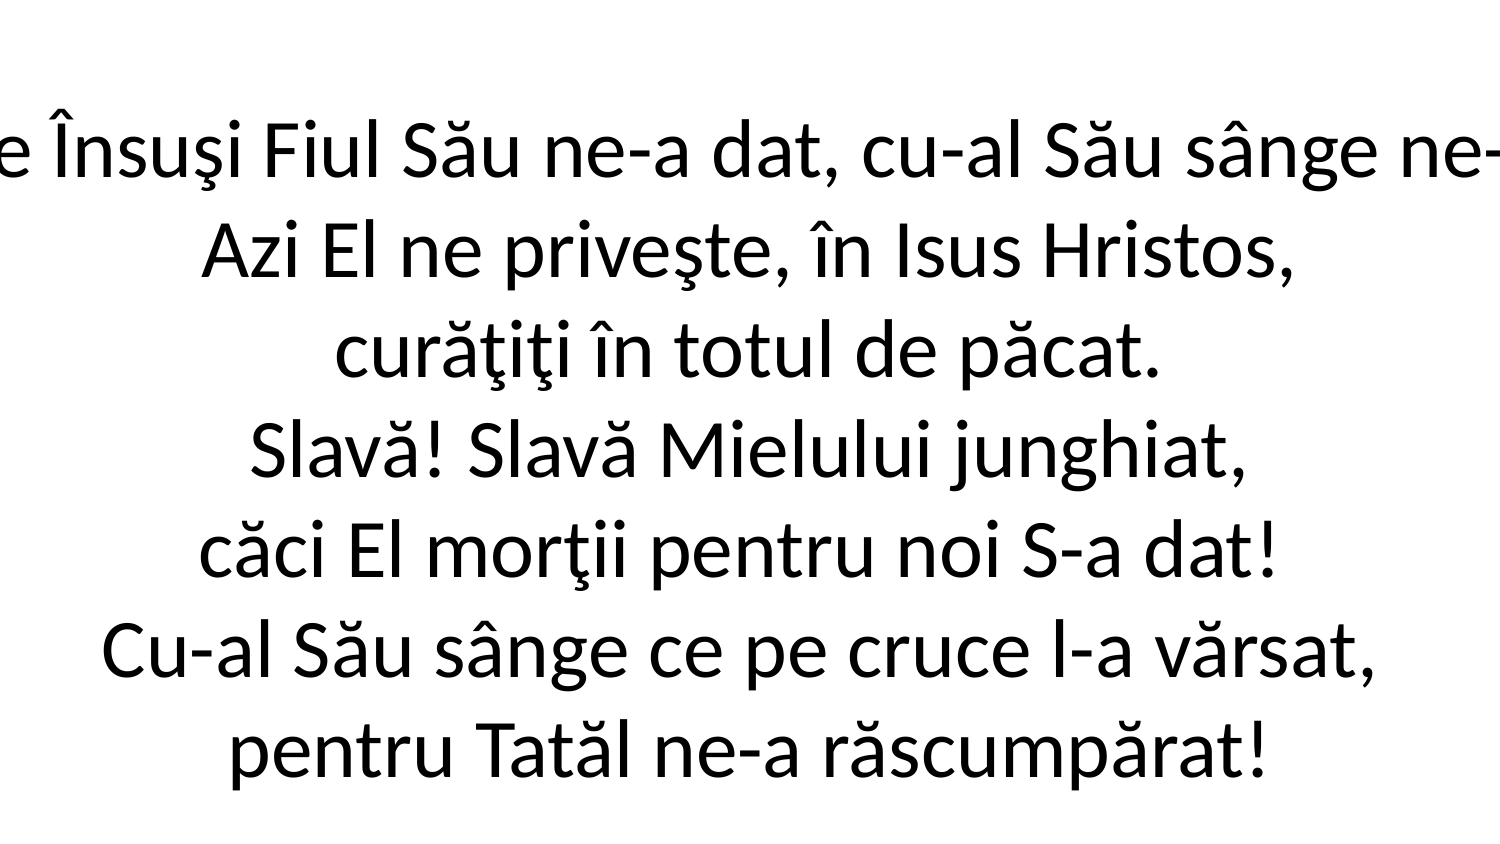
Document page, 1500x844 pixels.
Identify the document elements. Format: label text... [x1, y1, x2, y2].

text_box 1. Dumnezeu pe Însuşi Fiul Său ne-a dat, cu-al Său sânge ne-a răscumpărat. Azi El ne priveşte, în Isus Hristos, curăţiţi în totul de păcat. Slavă! Slavă Mielului junghiat, căci El morţii pentru noi S-a dat! Cu-al Său sânge ce pe cruce l-a vărsat, pentru Tatăl ne-a răscumpărat! [0, 42, 1500, 802]
